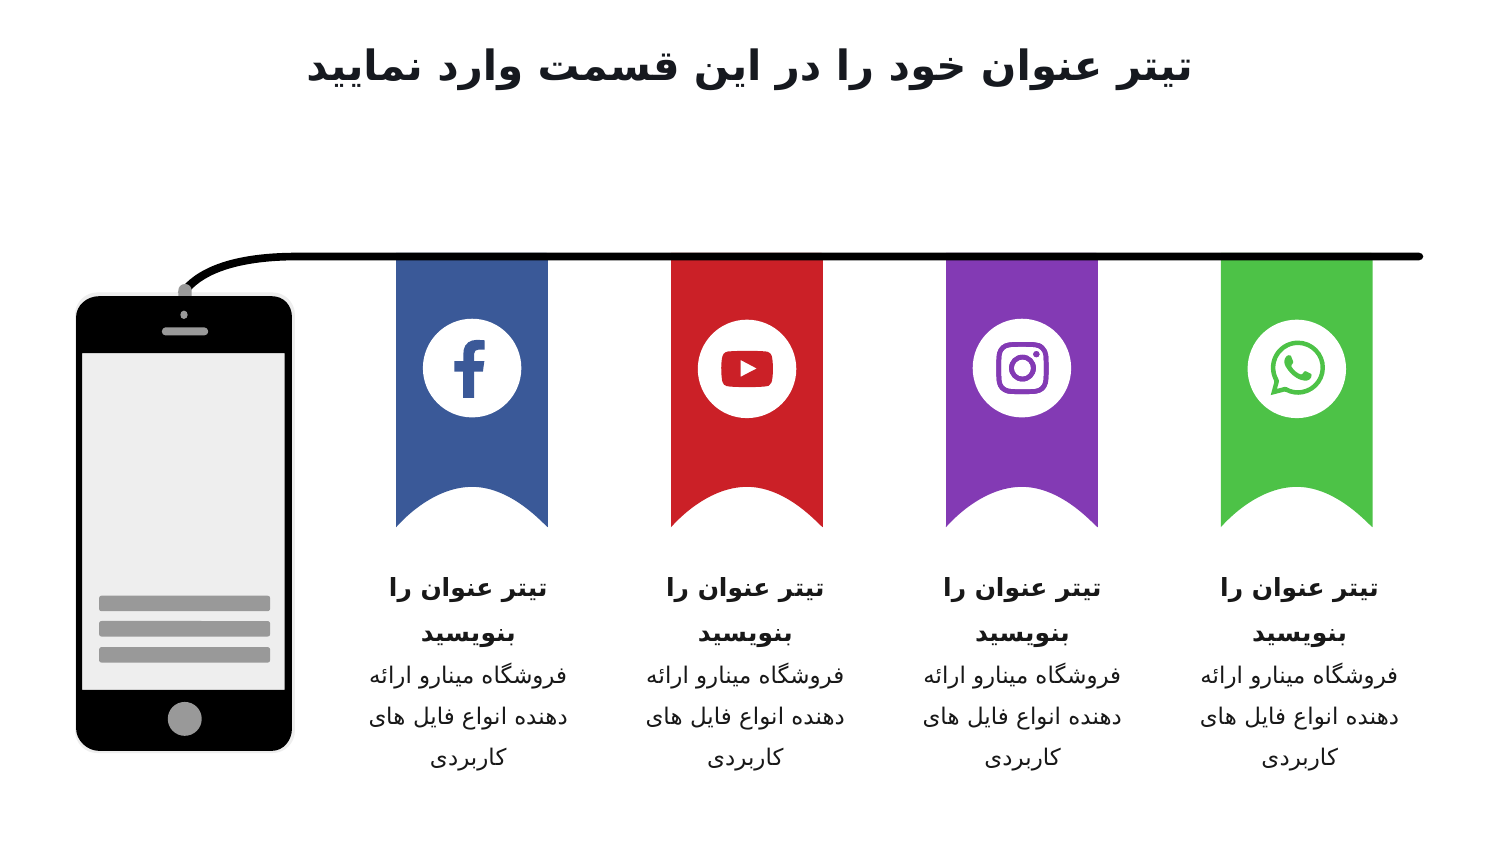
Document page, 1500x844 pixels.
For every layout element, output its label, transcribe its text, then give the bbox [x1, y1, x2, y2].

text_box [74, 252, 1424, 754]
text_box تیتر عنوان را بنویسید فروشگاه مینارو ارائه دهنده انواع فایل های کاربردی [1164, 549, 1435, 778]
text_box تیتر عنوان خود را در این قسمت وارد نمایید [0, 6, 1500, 96]
text_box تیتر عنوان را بنویسید فروشگاه مینارو ارائه دهنده انواع فایل های کاربردی [610, 762, 881, 778]
text_box تیتر عنوان را بنویسید فروشگاه مینارو ارائه دهنده انواع فایل های کاربردی [887, 762, 1158, 778]
text_box تیتر عنوان را بنویسید فروشگاه مینارو ارائه دهنده انواع فایل های کاربردی [333, 762, 604, 778]
